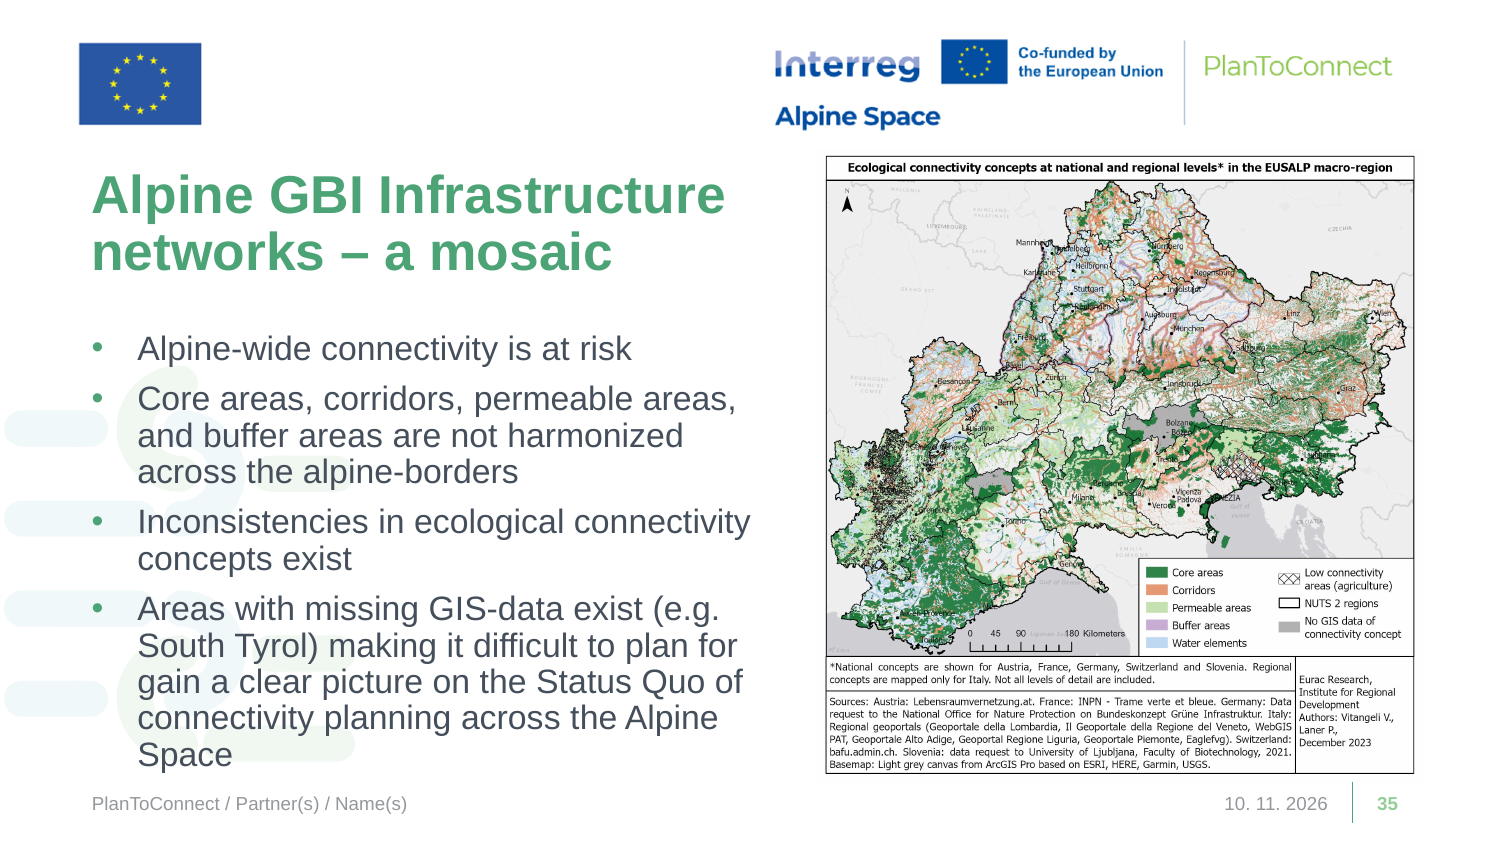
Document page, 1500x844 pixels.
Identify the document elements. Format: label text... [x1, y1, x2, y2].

slide_number 19. 11. 2025 [1024, 783, 1343, 824]
slide_number 35 [1362, 782, 1424, 824]
subtitle Alpine-wide connectivity is at risk Core areas, corridors, permeable areas, and buffer areas are not harmonized across the alpine-borders Inconsistencies in ecological connectivity concepts exist Areas with missing GIS-data exist (e.g. South Tyrol) making it difficult to plan for gain a clear picture on the Status Quo of connectivity planning across the Alpine Space [76, 323, 789, 782]
picture [0, 0, 1500, 844]
footer PlanToConnect / Partner(s) / Name(s) [76, 782, 1020, 824]
text_box Alpine GBI Infrastructure networks – a mosaic [76, 133, 775, 290]
